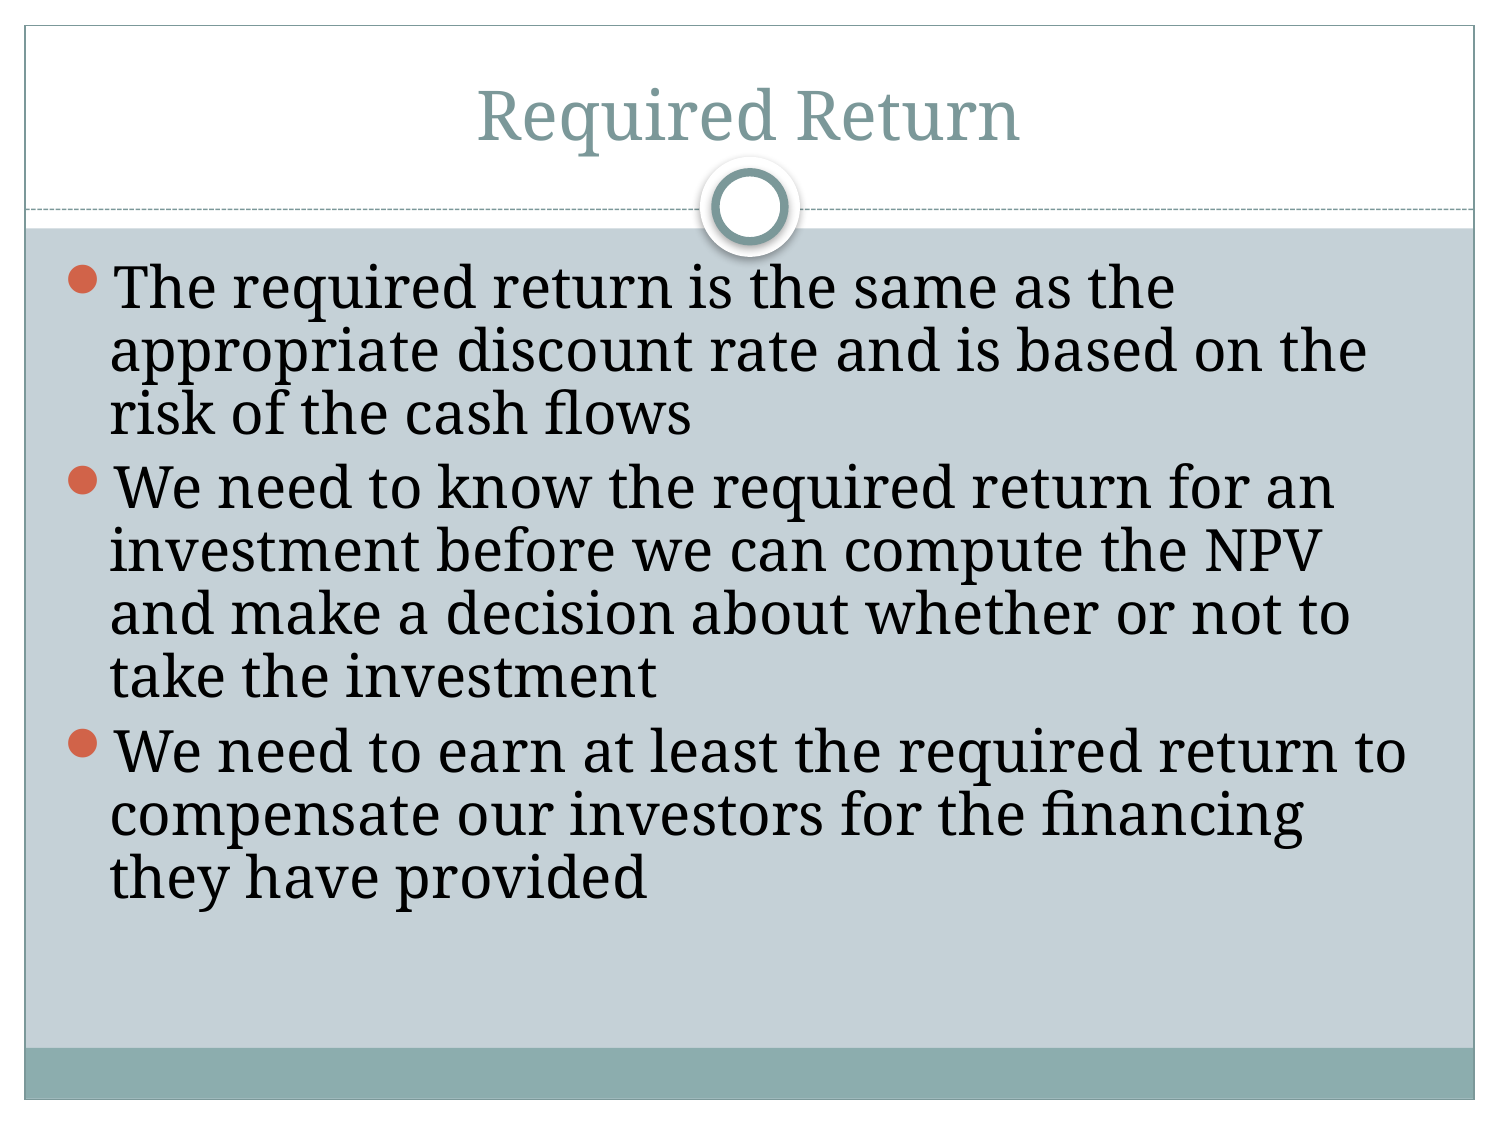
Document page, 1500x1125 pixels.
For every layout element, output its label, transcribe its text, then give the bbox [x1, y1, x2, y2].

list The required return is the same as the appropriate discount rate and is based on the risk of the cash flows We need to know the required return for an investment before we can compute the NPV and make a decision about whether or not to take the investment We need to earn at least the required return to compensate our investors for the financing they have provided [49, 250, 1445, 1001]
title Required Return [49, 37, 1450, 162]
